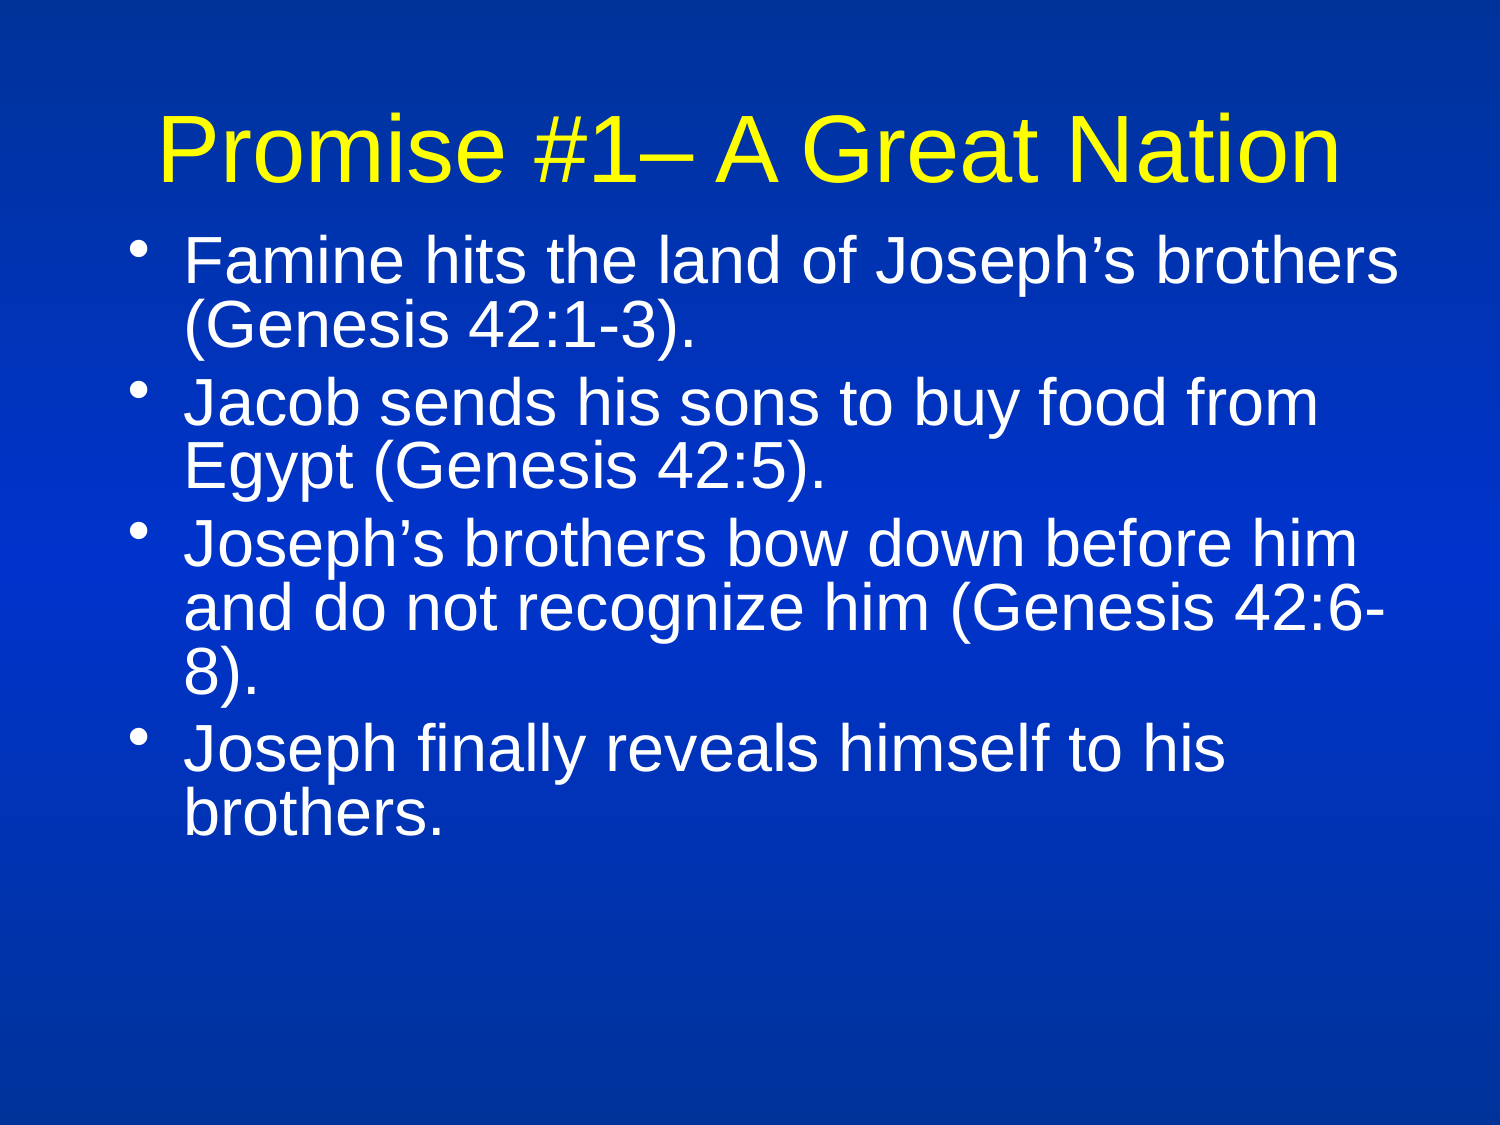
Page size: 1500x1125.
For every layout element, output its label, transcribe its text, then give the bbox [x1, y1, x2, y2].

list Famine hits the land of Joseph’s brothers (Genesis 42:1-3). Jacob sends his sons to buy food from Egypt (Genesis 42:5). Joseph’s brothers bow down before him and do not recognize him (Genesis 42:6-8). Joseph finally reveals himself to his brothers. [112, 224, 1475, 1088]
title Promise #1– A Great Nation [37, 50, 1463, 238]
